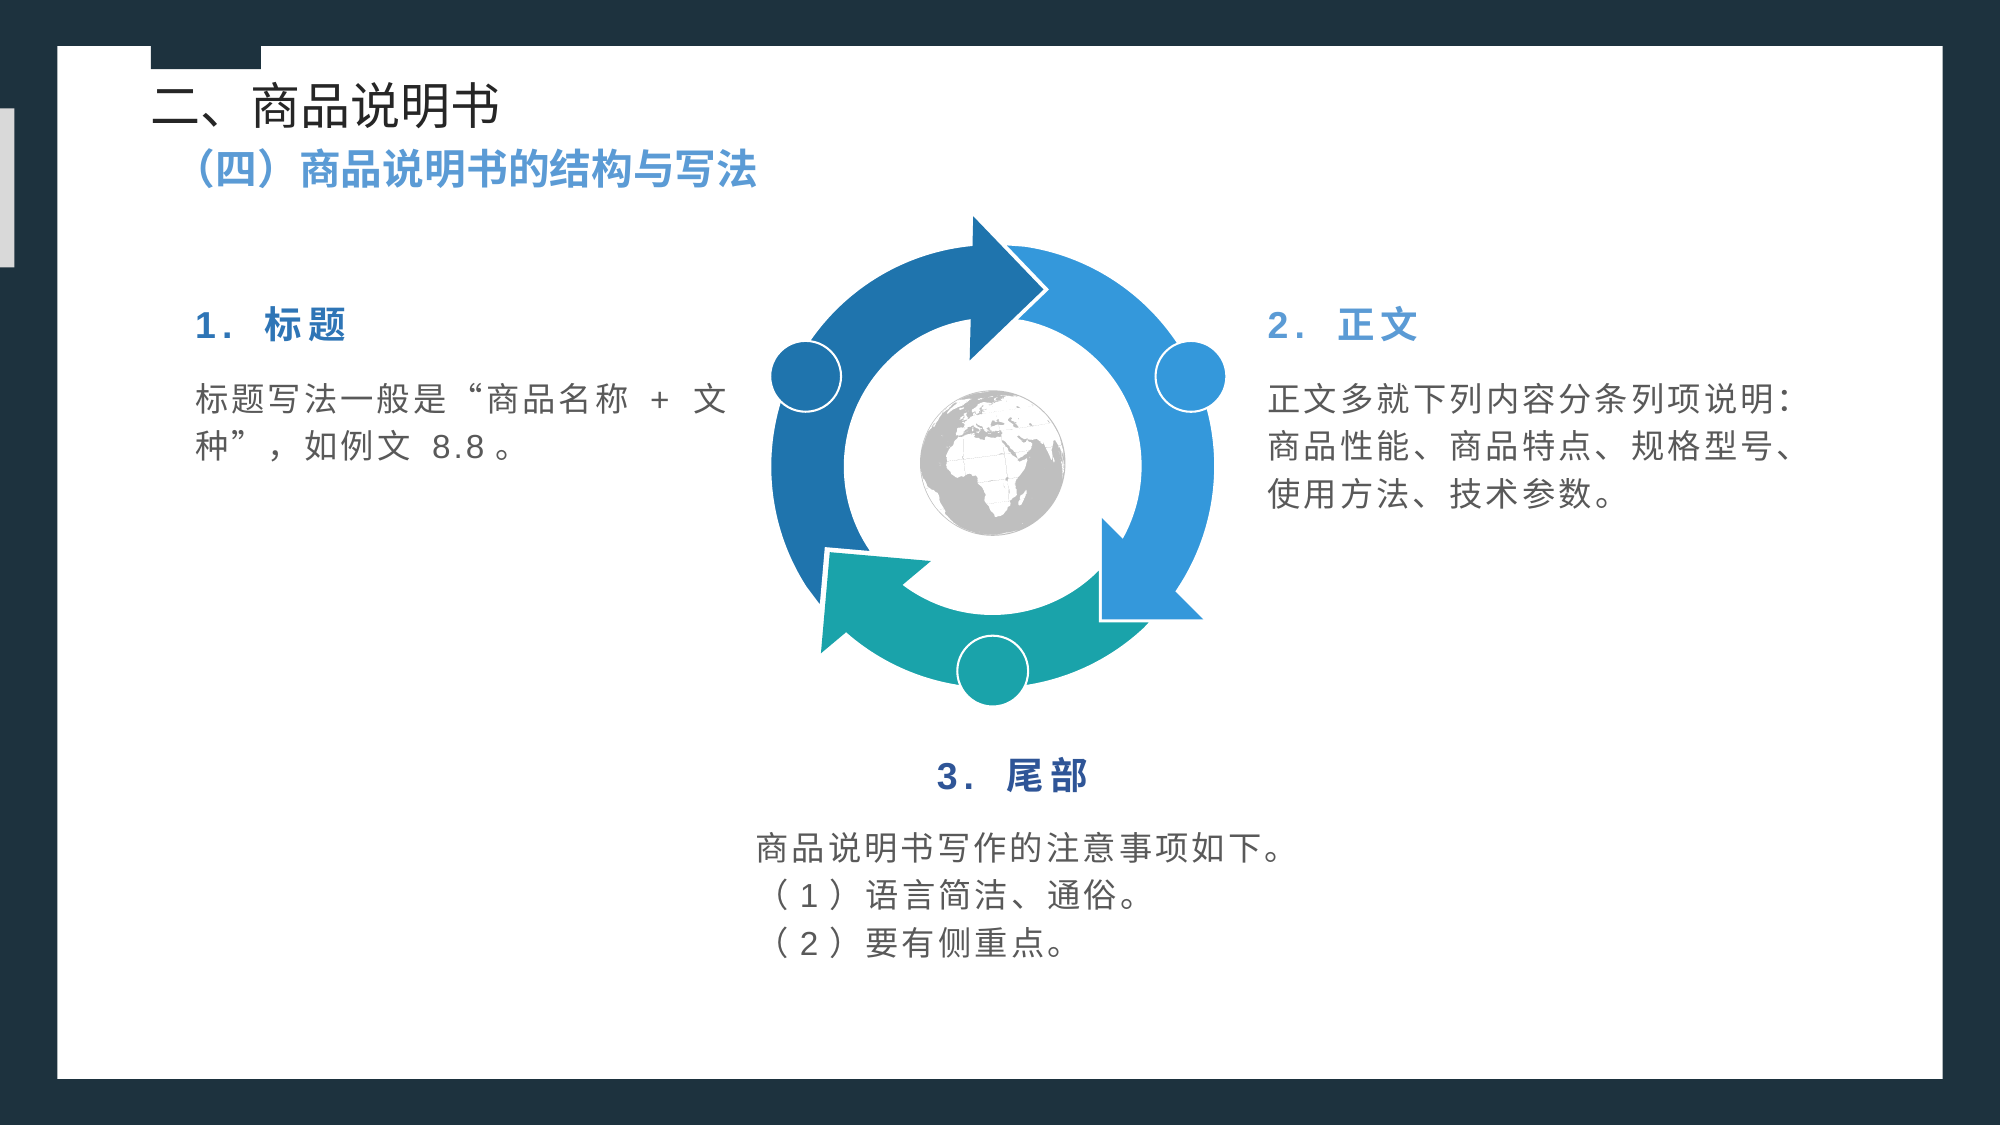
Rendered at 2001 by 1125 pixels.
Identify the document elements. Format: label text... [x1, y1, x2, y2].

text_box 3. 尾部 [740, 729, 1284, 812]
text_box [0, 107, 15, 268]
text_box [956, 634, 1030, 708]
text_box [921, 471, 976, 533]
text_box [846, 565, 1154, 688]
text_box [819, 551, 934, 656]
text_box [1100, 515, 1206, 621]
text_box [968, 213, 1045, 363]
text_box 二、商品说明书 [150, 67, 820, 143]
text_box [769, 244, 971, 610]
text_box 标题写法一般是“商品名称 + 文种”，如例文 8.8。 [180, 362, 766, 570]
text_box 1. 标题 [180, 278, 724, 361]
text_box 商品说明书写作的注意事项如下。 （1）语言简洁、通俗。 （2）要有侧重点。 [740, 812, 1284, 1019]
text_box 正文多就下列内容分条列项说明：商品性能、商品特点、规格型号、使用方法、技术参数。 [1252, 362, 1797, 570]
text_box 2. 正文 [1252, 278, 1797, 361]
text_box [1154, 339, 1228, 413]
text_box [1001, 242, 1217, 592]
text_box （四）商品说明书的结构与写法 [159, 135, 787, 200]
text_box [918, 389, 1067, 537]
text_box [945, 394, 1065, 518]
text_box [922, 391, 990, 447]
text_box [769, 339, 843, 413]
